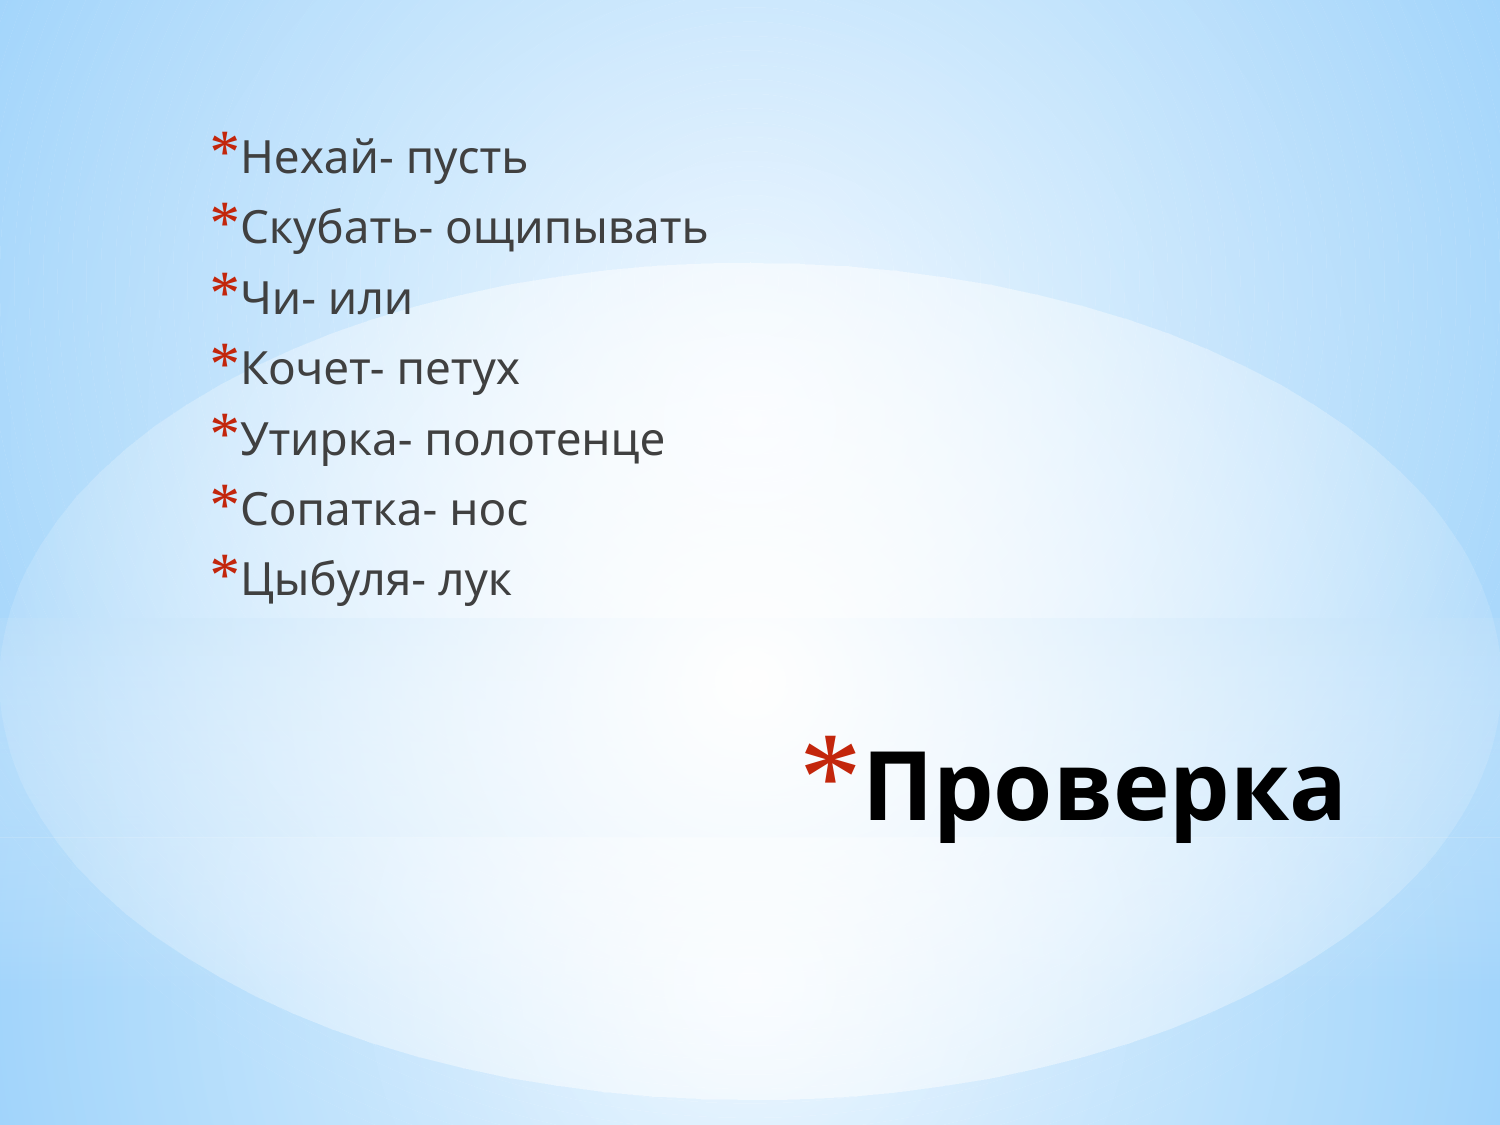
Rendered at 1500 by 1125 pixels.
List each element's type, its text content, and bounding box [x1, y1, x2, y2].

list Нехай- пусть Скубать- ощипывать Чи- или Кочет- петух Утирка- полотенце Сопатка- нос Цыбуля- лук [187, 120, 1238, 690]
title Проверка [294, 717, 1363, 905]
